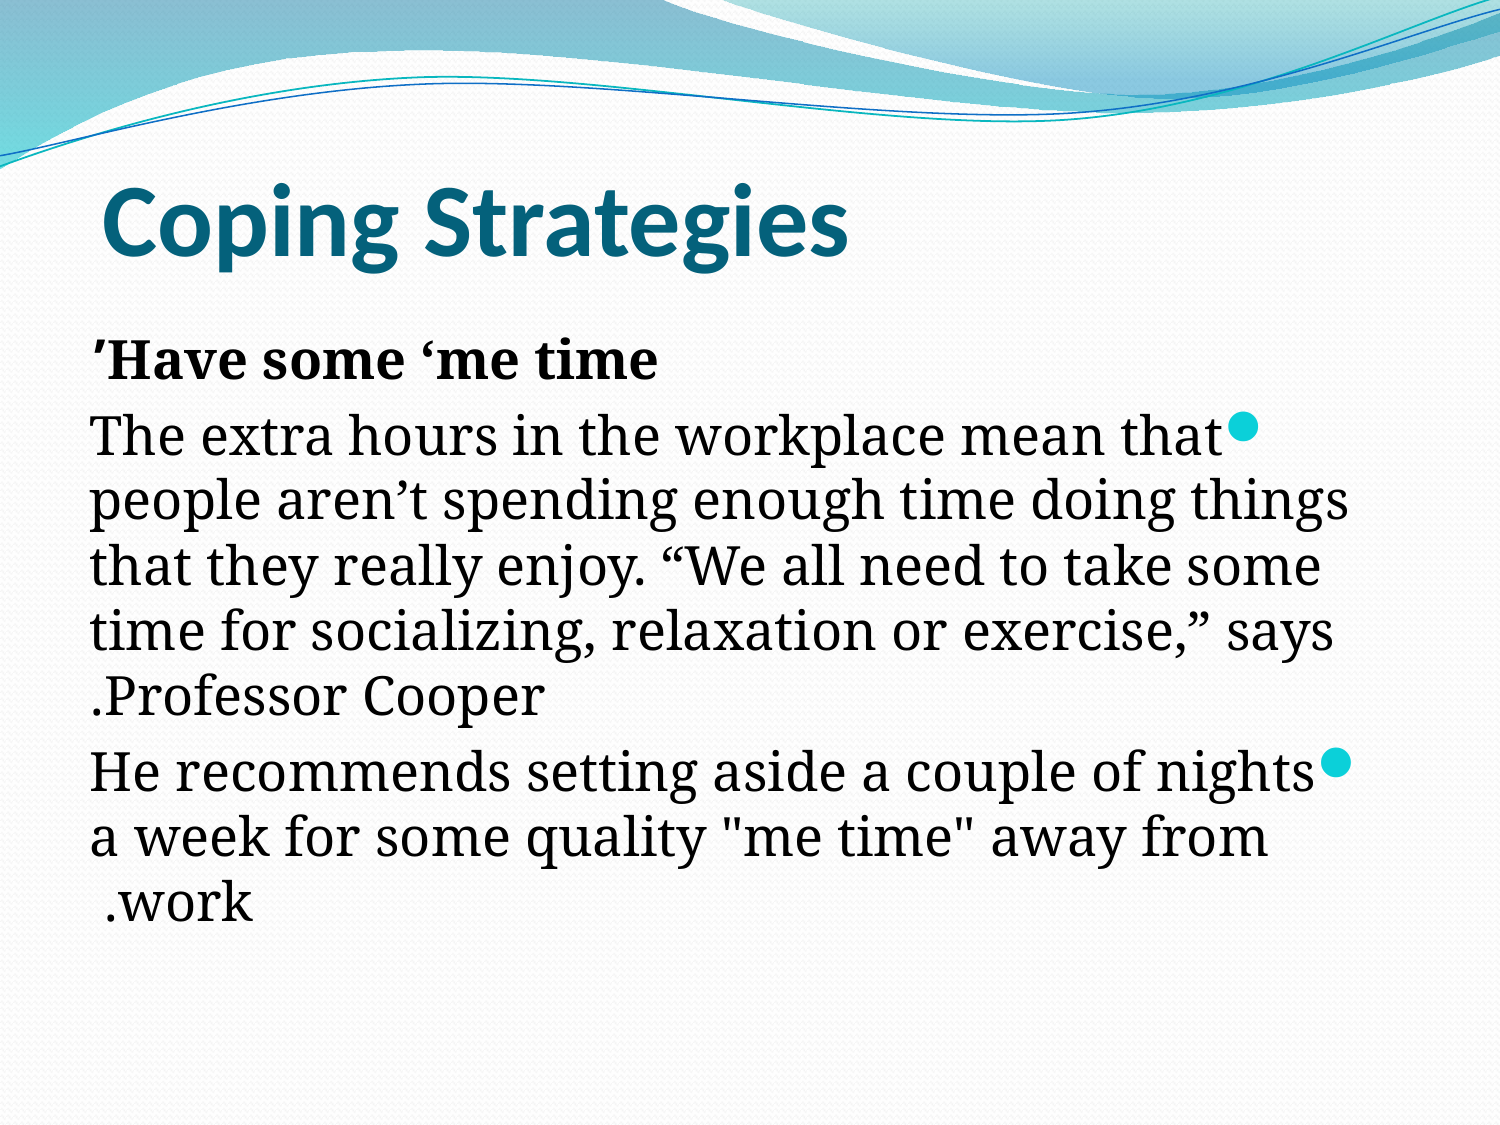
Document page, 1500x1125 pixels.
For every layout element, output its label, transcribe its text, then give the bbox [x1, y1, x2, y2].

list Have some ‘me time’ The extra hours in the workplace mean that people aren’t spending enough time doing things that they really enjoy. “We all need to take some time for socializing, relaxation or exercise,” says Professor Cooper. He recommends setting aside a couple of nights a week for some quality "me time" away from work. [75, 317, 1425, 1038]
title Coping Strategies [75, 90, 1425, 278]
